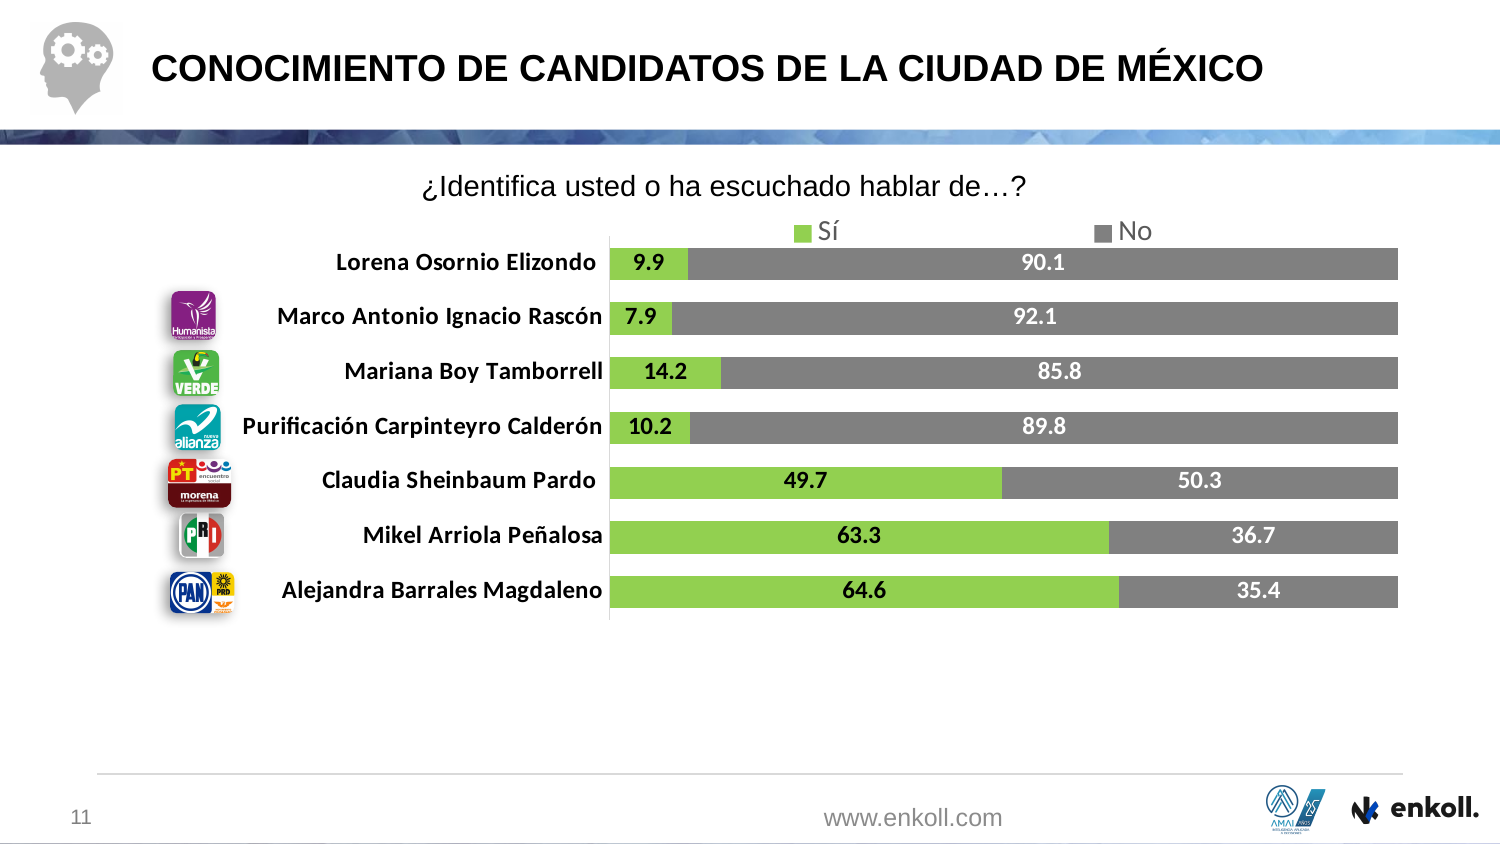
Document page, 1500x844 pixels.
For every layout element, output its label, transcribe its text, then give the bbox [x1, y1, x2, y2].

text_box www.enkoll.com [660, 793, 1167, 839]
text_box ¿Identifica usted o ha escuchado hablar de…? [406, 160, 1051, 210]
slide_number 11 [55, 789, 1500, 844]
picture [1265, 784, 1326, 789]
picture [169, 571, 235, 614]
picture [171, 290, 216, 340]
title CONOCIMIENTO DE CANDIDATOS DE LA CIUDAD DE MÉXICO [136, 10, 1474, 122]
picture [167, 458, 232, 508]
picture [178, 512, 225, 559]
picture [30, 22, 123, 115]
picture [174, 404, 221, 451]
picture [0, 130, 1500, 144]
picture [173, 349, 220, 397]
chart [156, 215, 1423, 621]
